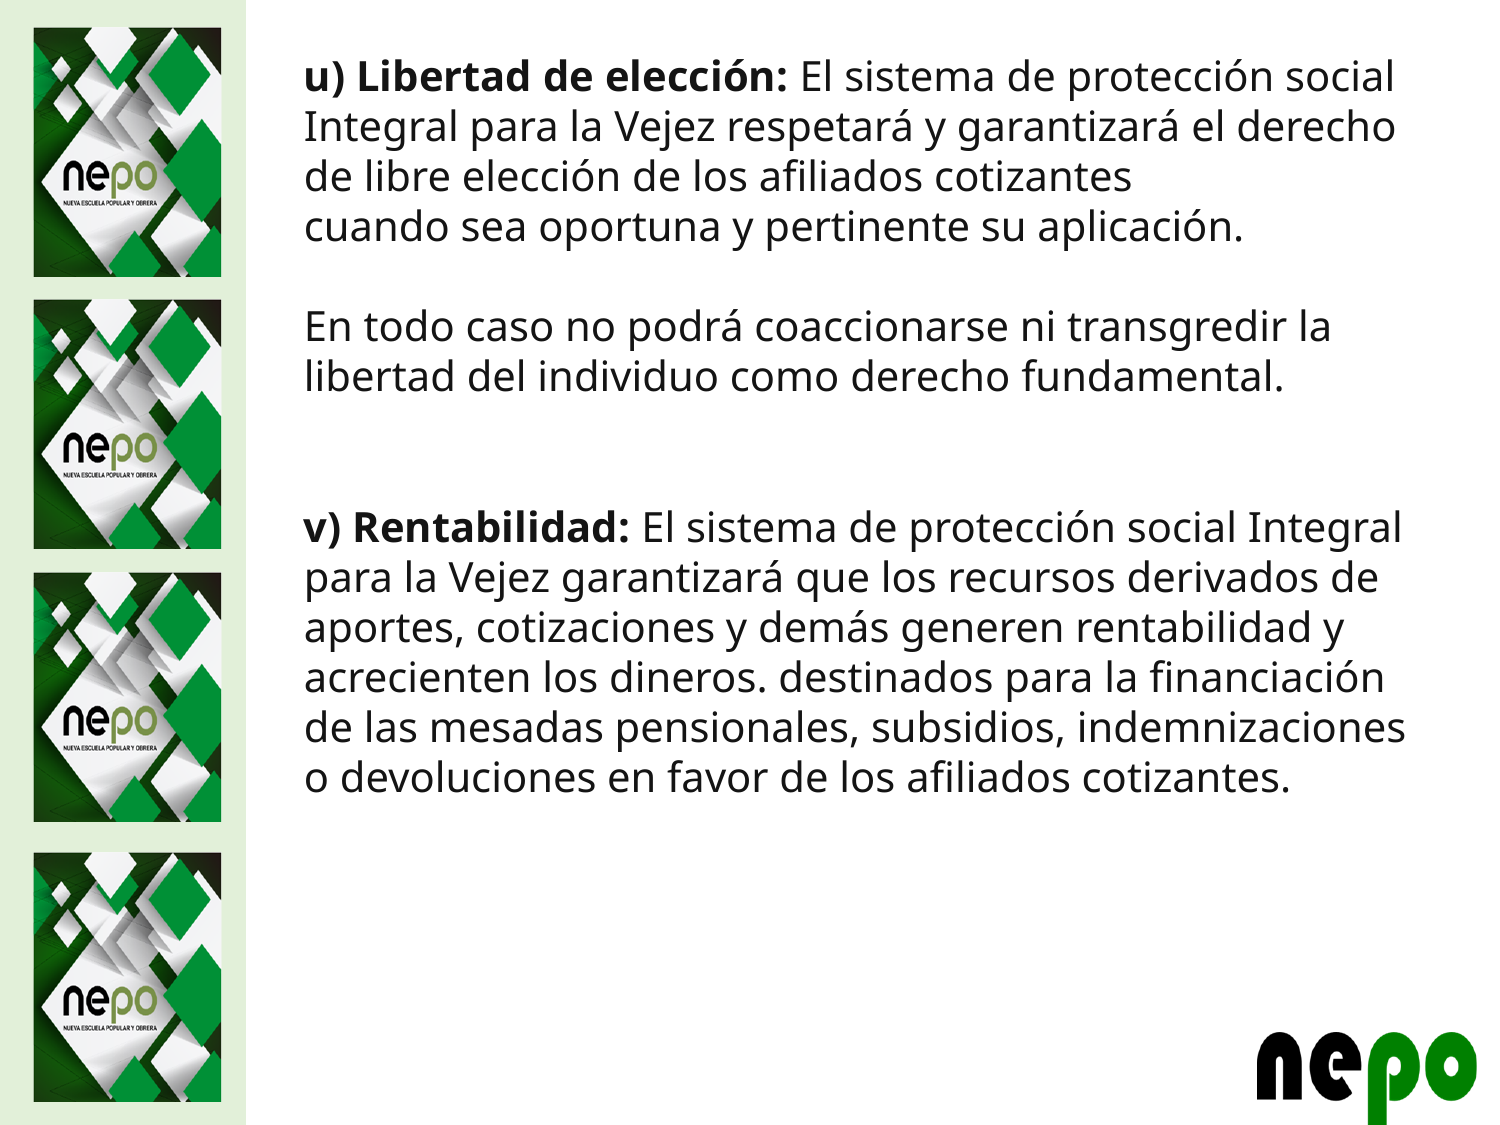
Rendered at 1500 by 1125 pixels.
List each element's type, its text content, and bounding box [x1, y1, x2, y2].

picture [1257, 1032, 1477, 1125]
text_box u) Libertad de elección: El sistema de protección social Integral para la Vejez respetará y garantizará el derecho de libre elección de los afiliados cotizantes cuando sea oportuna y pertinente su aplicación. En todo caso no podrá coaccionarse ni transgredir la libertad del individuo como derecho fundamental. v) Rentabilidad: El sistema de protección social Integral para la Vejez garantizará que los recursos derivados de aportes, cotizaciones y demás generen rentabilidad y acrecienten los dineros. destinados para la financiación de las mesadas pensionales, subsidios, indemnizaciones o devoluciones en favor de los afiliados cotizantes. [289, 42, 1435, 808]
picture [0, 0, 246, 1125]
